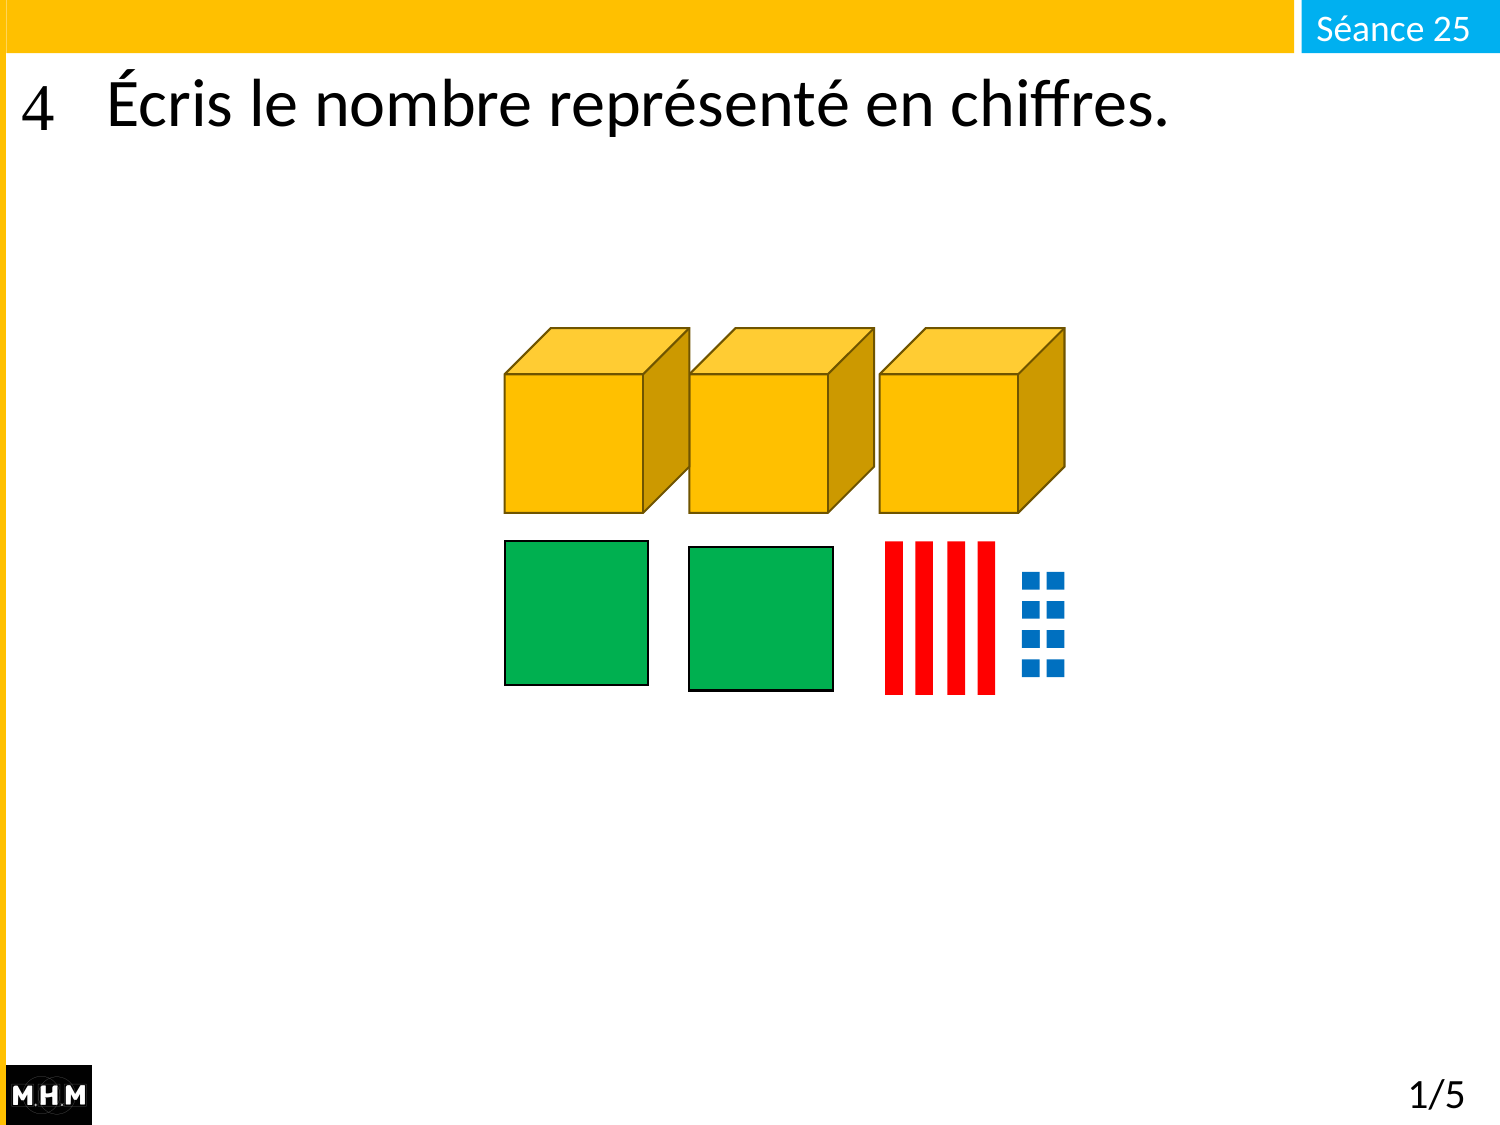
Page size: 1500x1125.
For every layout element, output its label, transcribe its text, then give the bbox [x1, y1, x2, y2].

text_box [1021, 629, 1041, 649]
text_box [1021, 600, 1041, 620]
text_box [503, 327, 691, 514]
picture [6, 1065, 92, 1125]
text_box [914, 540, 934, 696]
text_box [884, 540, 904, 696]
text_box [688, 546, 834, 692]
text_box [1046, 600, 1065, 620]
text_box [977, 540, 996, 696]
text_box [1046, 571, 1065, 591]
text_box [1046, 658, 1065, 678]
text_box [1046, 629, 1065, 649]
title Écris le nombre représenté en chiffres. [91, 60, 1385, 150]
text_box [688, 327, 876, 514]
text_box [878, 327, 1066, 514]
text_box [1021, 658, 1041, 678]
list 1/5 [1373, 1064, 1500, 1125]
text_box [504, 540, 649, 686]
text_box [946, 540, 966, 696]
text_box [1021, 571, 1041, 591]
